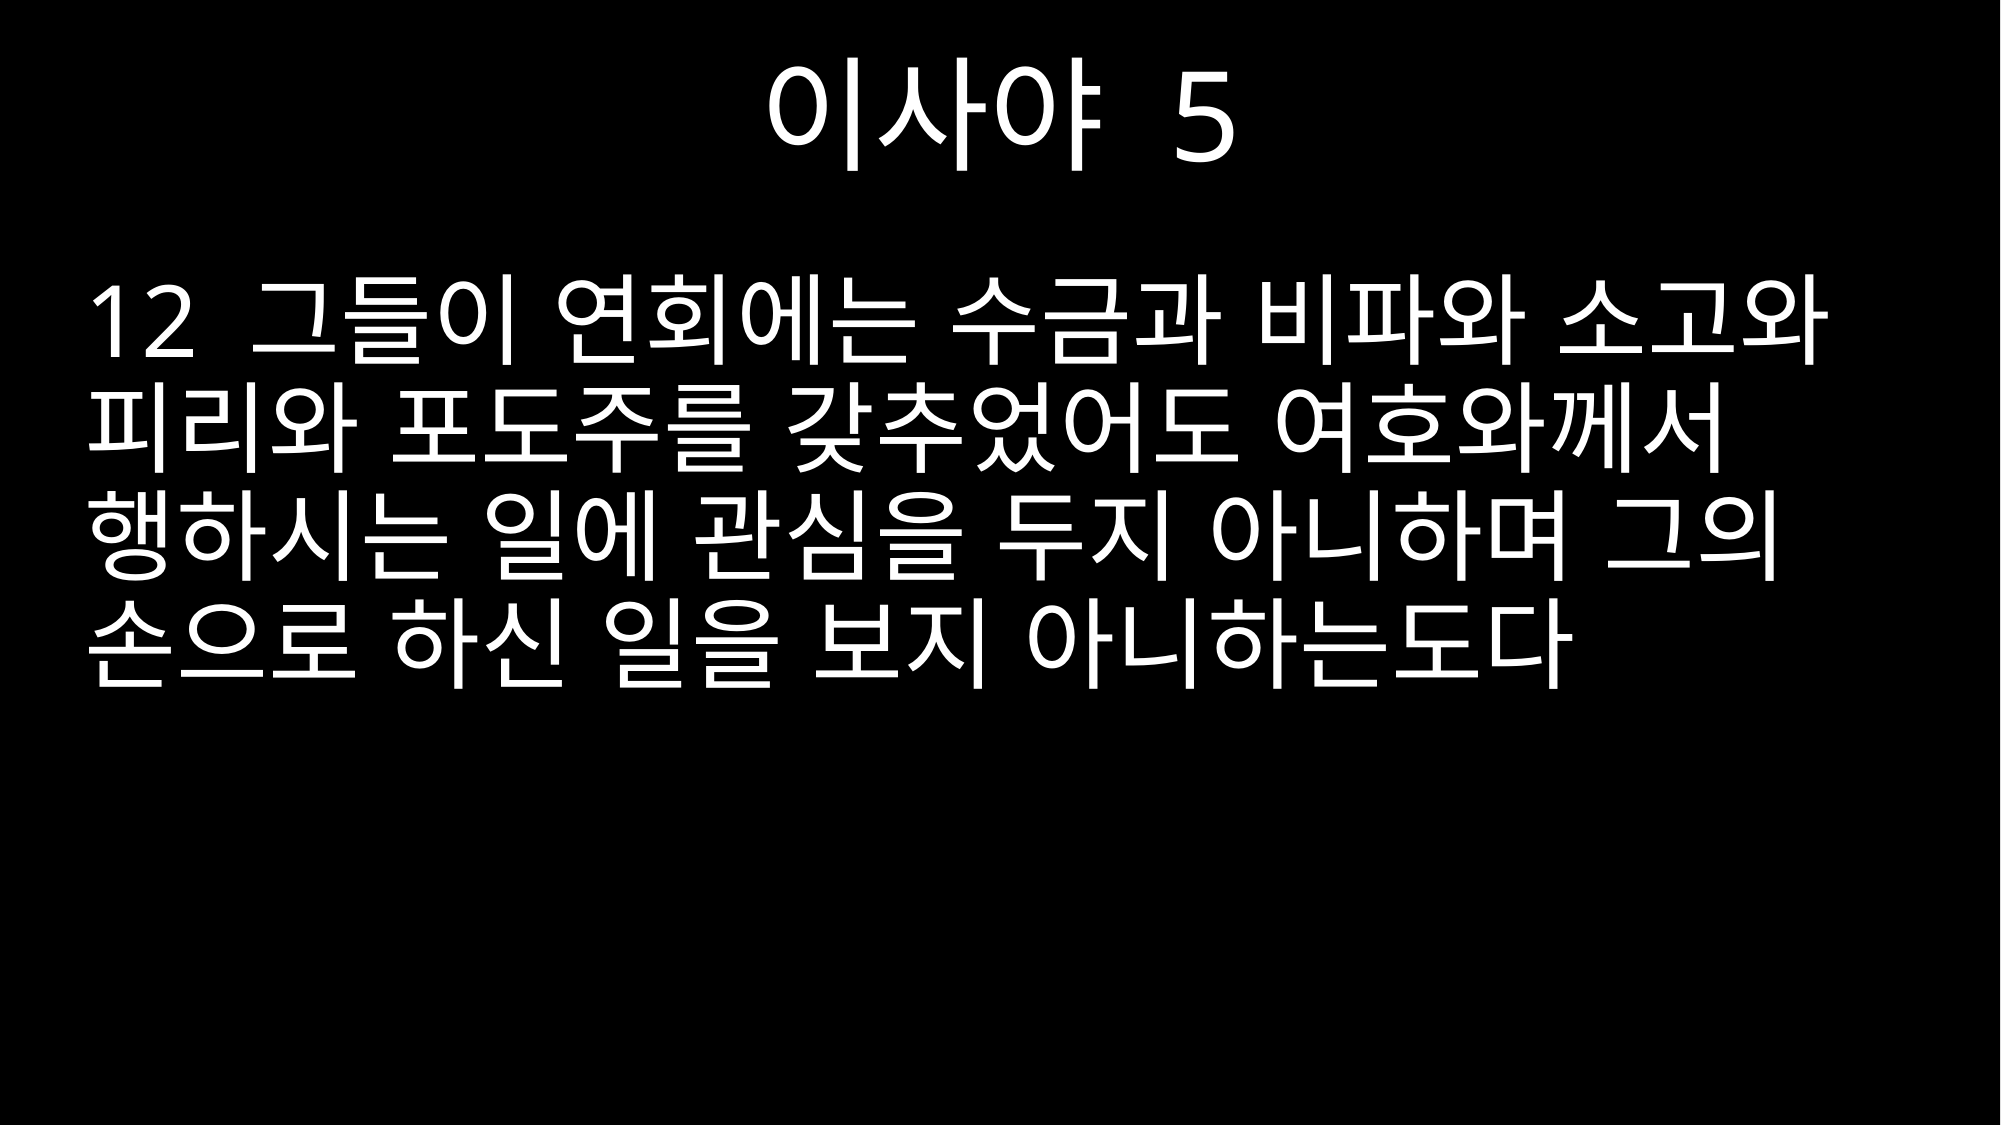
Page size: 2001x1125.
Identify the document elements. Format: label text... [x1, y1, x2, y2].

picture [0, 0, 2001, 1125]
footer 이사야 5 [0, 32, 2000, 192]
list 12 그들이 연회에는 수금과 비파와 소고와 피리와 포도주를 갖추었어도 여호와께서 행하시는 일에 관심을 두지 아니하며 그의 손으로 하신 일을 보지 아니하는도다 [69, 263, 1953, 423]
